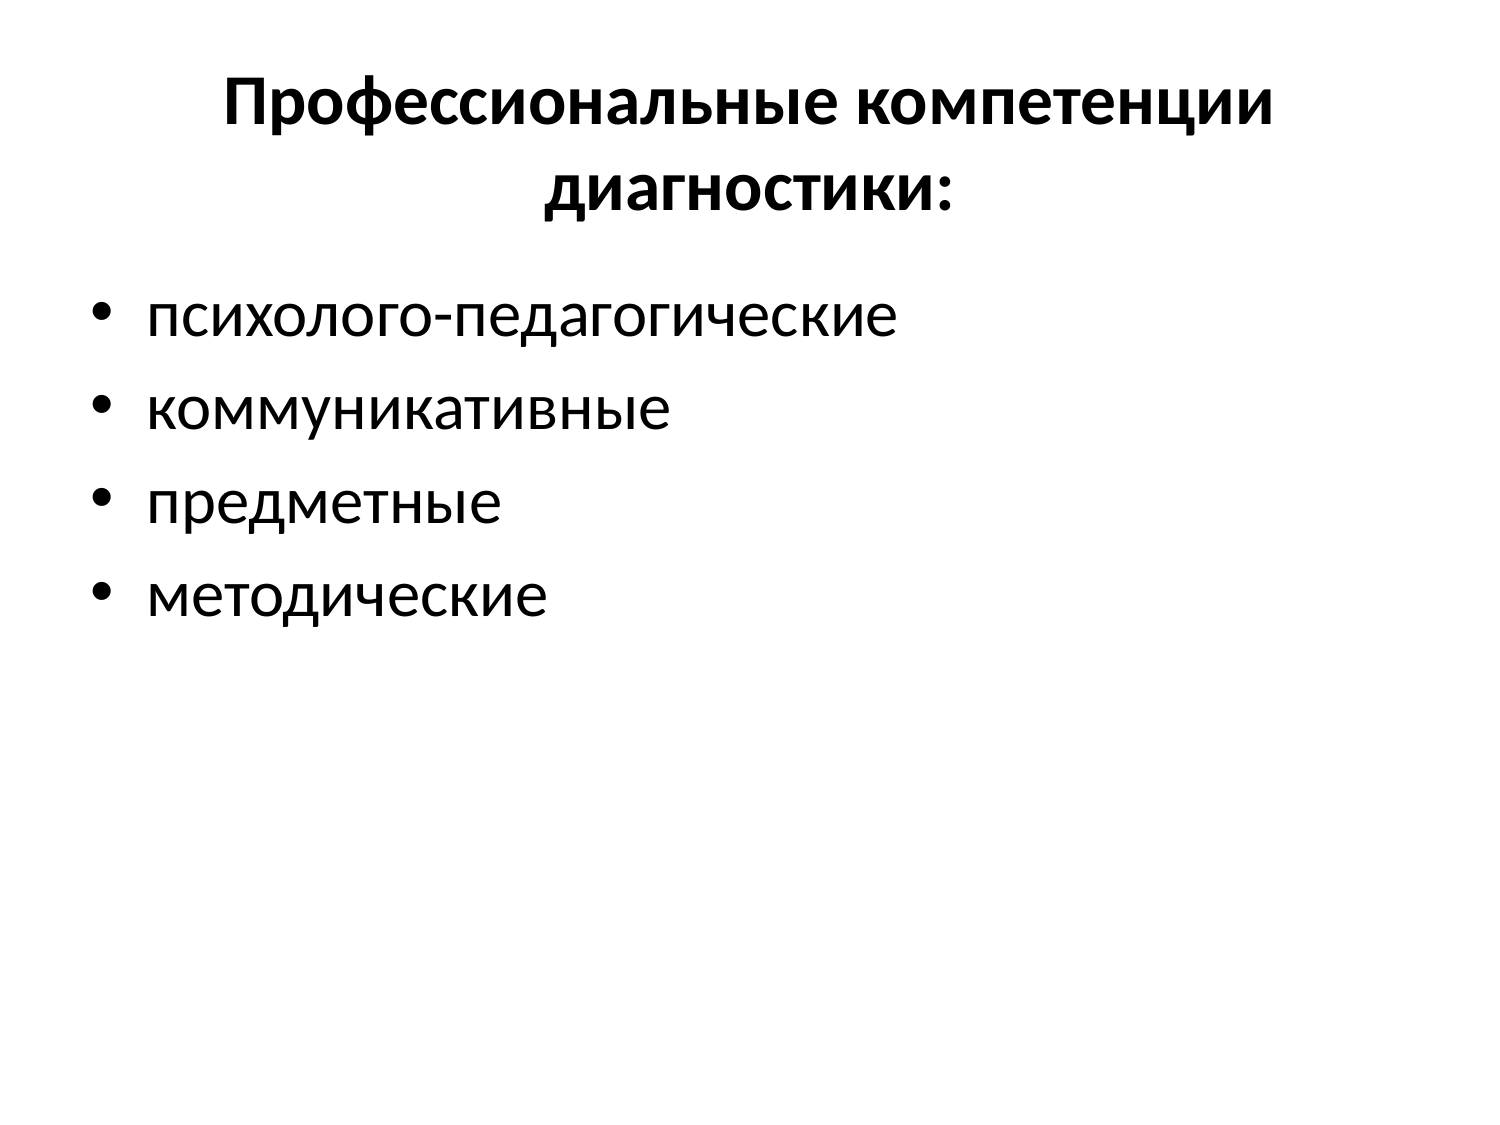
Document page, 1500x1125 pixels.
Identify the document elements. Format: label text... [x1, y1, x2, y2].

list психолого-педагогические коммуникативные предметные методические [75, 262, 1425, 1005]
title Профессиональные компетенции диагностики: [75, 45, 1425, 233]
